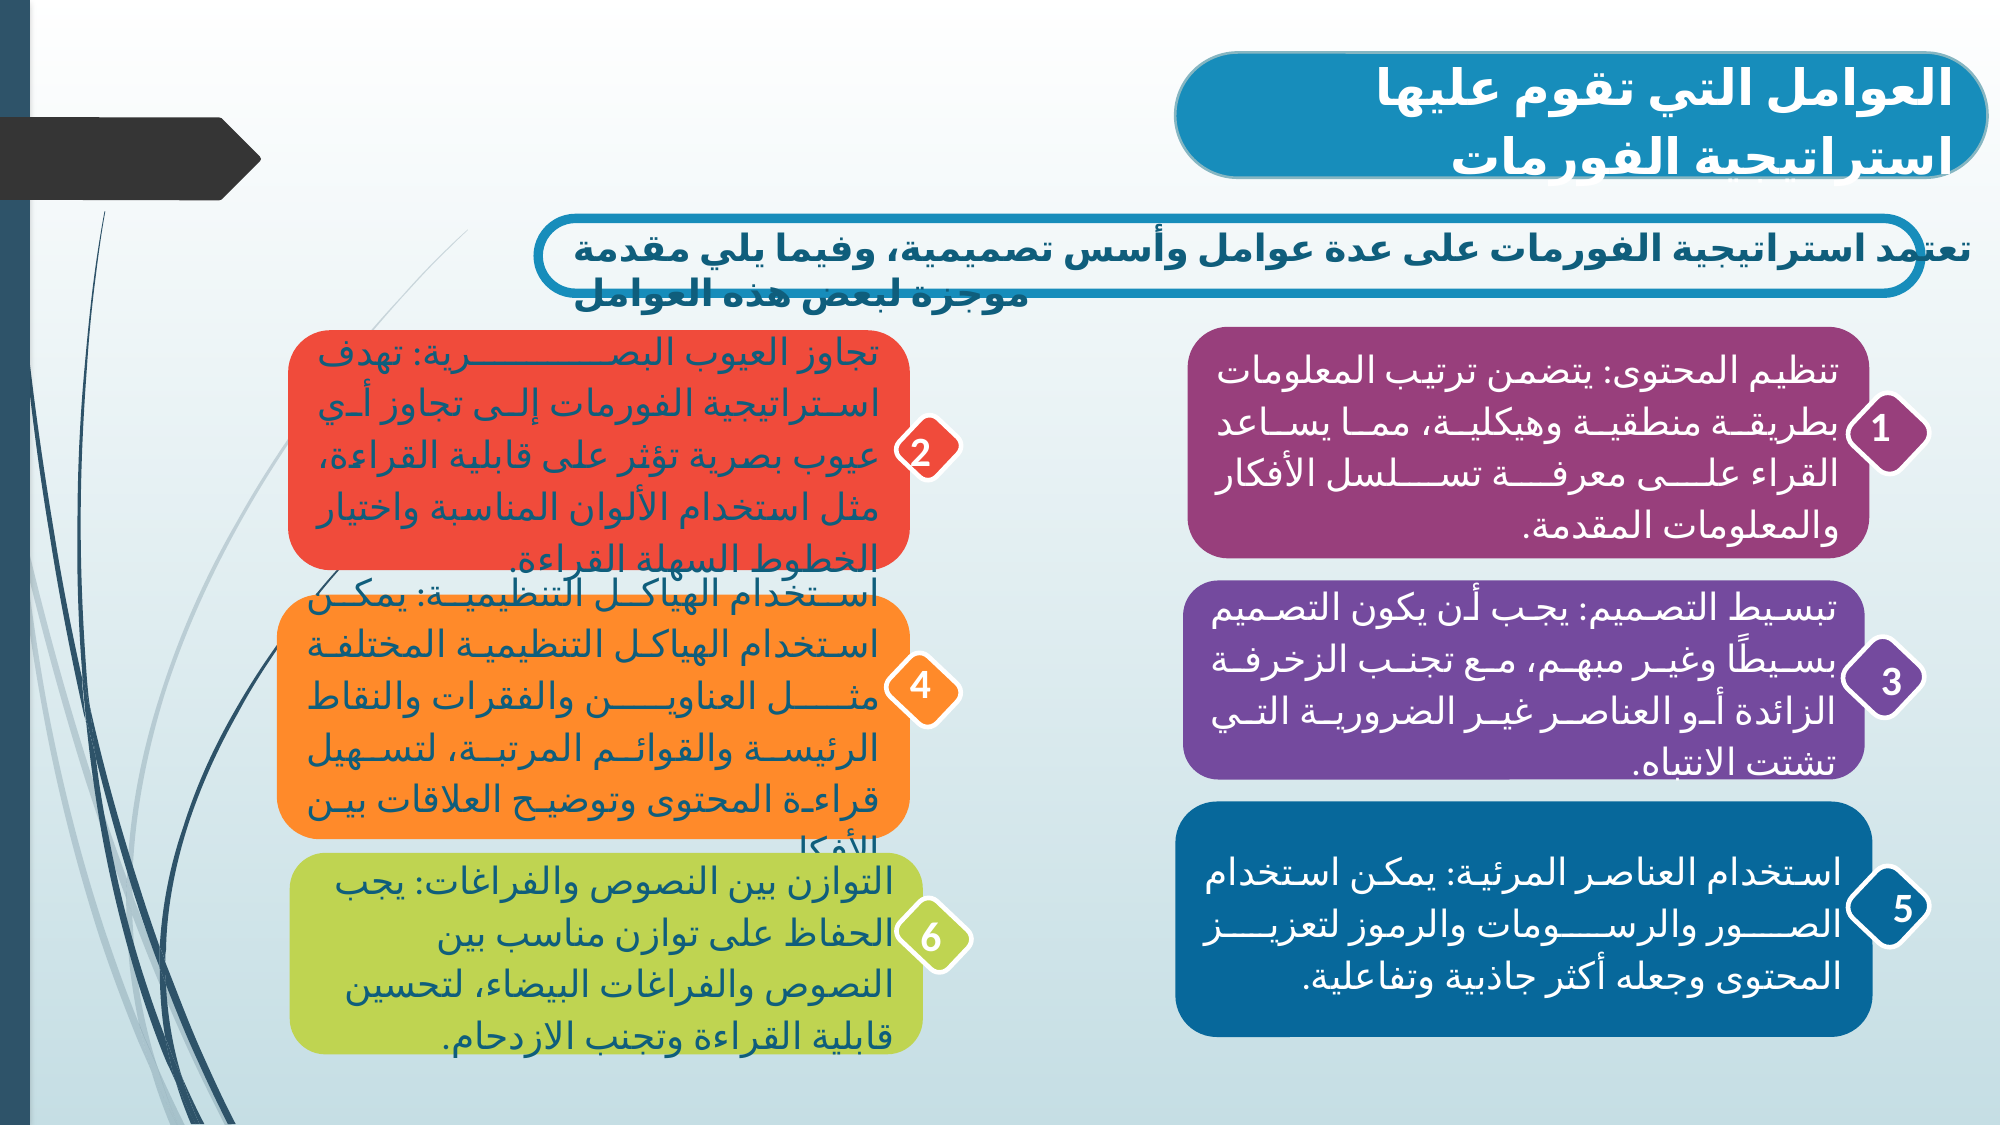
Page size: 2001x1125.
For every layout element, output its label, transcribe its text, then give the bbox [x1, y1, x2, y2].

text_box [1846, 864, 1906, 949]
text_box 4 [895, 649, 1059, 715]
text_box تبسيط التصميم: يجب أن يكون التصميم بسيطًا وغير مبهم، مع تجنب الزخرفة الزائدة أو العناصر غير الضرورية التي تشتت الانتباه. [1184, 582, 1863, 778]
text_box [941, 419, 963, 474]
text_box [1864, 398, 1931, 476]
text_box [1925, 893, 1931, 919]
text_box العوامل التي تقوم عليها استراتيجية الفورمات [1173, 51, 1989, 180]
text_box [895, 915, 905, 947]
text_box [921, 413, 939, 417]
text_box تعتمد استراتيجية الفورمات على عدة عوامل وأسس تصميمية، وفيما يلي مقدمة موجزة لبعض هذه العوامل [558, 216, 2000, 322]
text_box [1846, 419, 1854, 449]
text_box 5 [1878, 873, 1925, 939]
text_box [917, 896, 940, 902]
text_box [1902, 647, 1926, 709]
text_box 1 [1854, 392, 1902, 458]
text_box 2 [895, 417, 941, 483]
text_box [907, 715, 947, 729]
text_box [927, 968, 951, 974]
text_box [1869, 711, 1900, 720]
text_box تجاوز العيوب البصرية: تهدف استراتيجية الفورمات إلى تجاوز أي عيوب بصرية تؤثر على قابلية القراءة، مثل استخدام الألوان المناسبة واختيار الخطوط السهلة القراءة. [289, 332, 909, 569]
text_box [884, 670, 895, 703]
text_box 3 [1866, 646, 1902, 711]
text_box استخدام العناصر المرئية: يمكن استخدام الصور والرسومات والرموز لتعزيز المحتوى وجعله أكثر جاذبية وتفاعلية. [1177, 803, 1871, 1036]
text_box 6 [905, 902, 1027, 968]
text_box [1841, 635, 1901, 708]
text_box [536, 221, 558, 291]
text_box تنظيم المحتوى: يتضمن ترتيب المعلومات بطريقة منطقية وهيكلية، مما يساعد القراء على معرفة تسلسل الأفكار والمعلومات المقدمة. [1189, 328, 1868, 557]
text_box استخدام الهياكل التنظيمية: يمكن استخدام الهياكل التنظيمية المختلفة مثل العناوين والفقرات والنقاط الرئيسة والقوائم المرتبة، لتسهيل قراءة المحتوى وتوضيح العلاقات بين الأفكار. [278, 596, 909, 838]
text_box التوازن بين النصوص والفراغات: يجب الحفاظ على توازن مناسب بين النصوص والفراغات البيضاء، لتحسين قابلية القراءة وتجنب الازدحام. [291, 854, 922, 1053]
